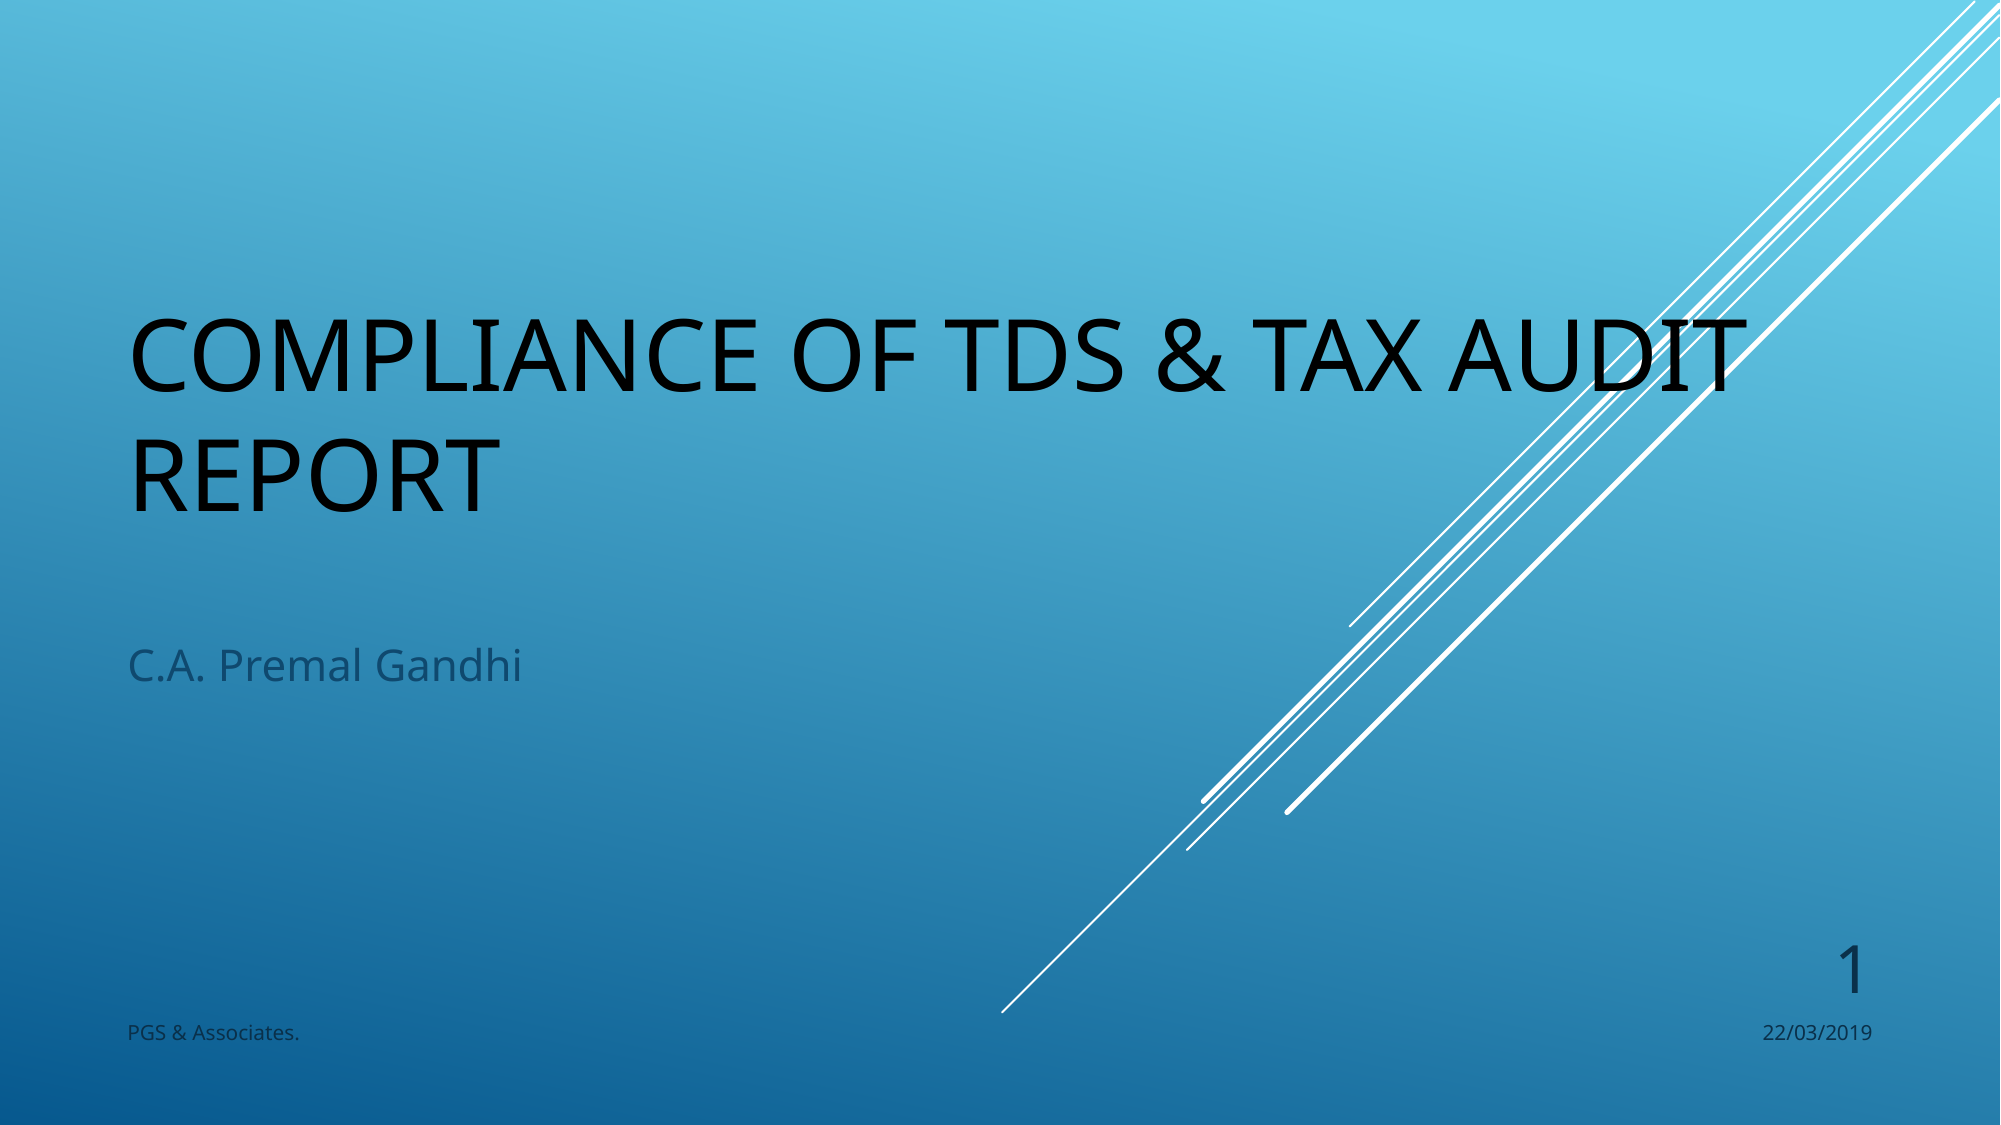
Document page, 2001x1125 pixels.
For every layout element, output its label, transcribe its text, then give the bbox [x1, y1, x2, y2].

title Compliance of TDS & Tax Audit Report [112, 112, 1977, 540]
footer PGS & Associates. [112, 1012, 1350, 1073]
slide_number 1 [1700, 915, 1888, 1025]
subtitle C.A. Premal Gandhi [112, 630, 1163, 950]
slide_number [1624, 1012, 1888, 1073]
